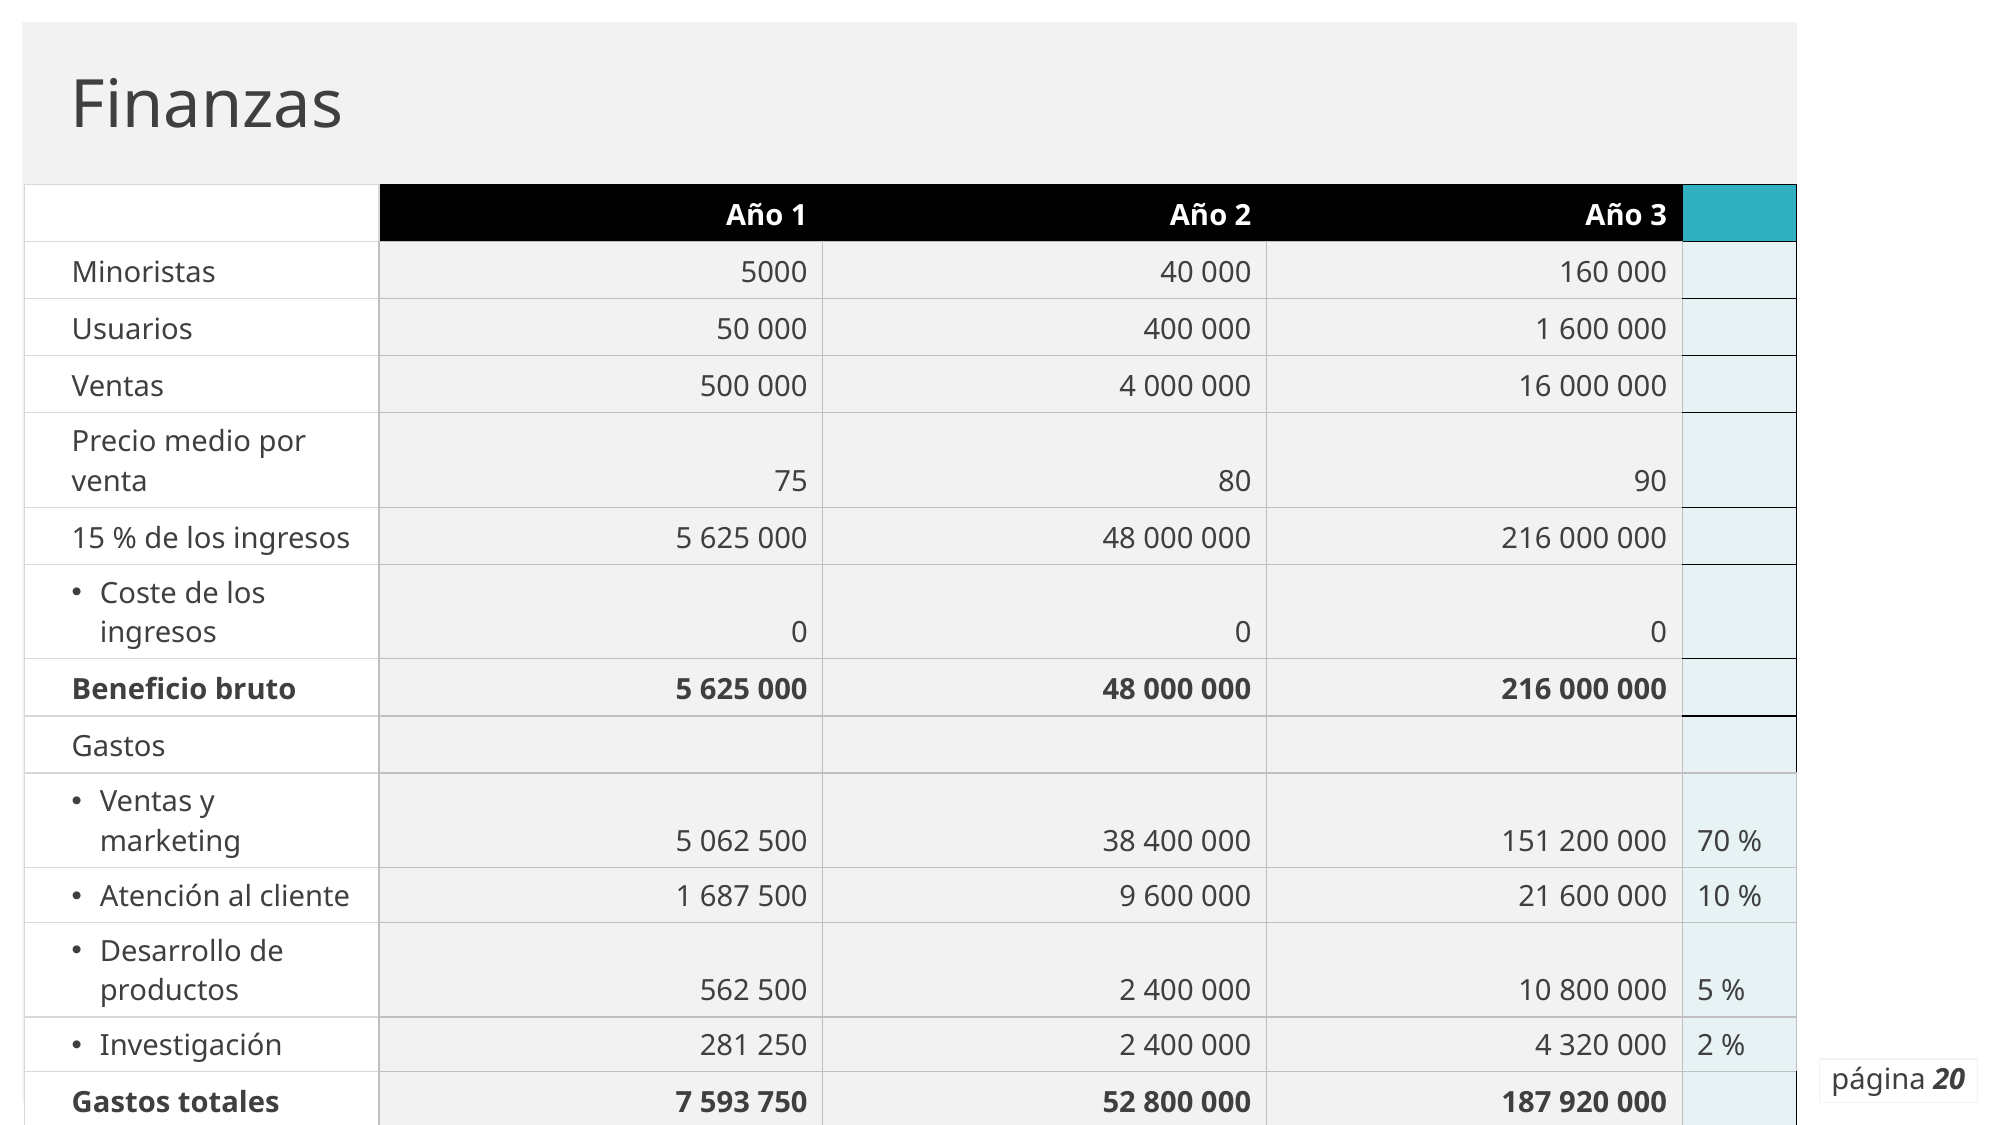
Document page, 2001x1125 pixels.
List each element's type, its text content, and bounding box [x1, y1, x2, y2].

table_cell 38 400 000 [823, 774, 1266, 867]
table_header Año 1 [380, 185, 822, 241]
table_cell Atención al cliente [25, 868, 378, 922]
table_cell 281 250 [380, 1018, 822, 1071]
table_header [25, 185, 378, 241]
table_cell 562 500 [380, 923, 822, 1016]
table_cell 48 000 000 [823, 659, 1266, 715]
table_cell 80 [823, 413, 1266, 507]
table_cell Gastos [25, 717, 378, 772]
table_cell Coste de los ingresos [25, 565, 378, 658]
table_cell 4 000 000 [823, 356, 1266, 412]
table_cell 15 % de los ingresos [25, 508, 378, 564]
table_cell 70 % [1683, 774, 1796, 867]
table_cell Minoristas [25, 242, 378, 298]
table_cell 40 000 [823, 242, 1266, 298]
table_cell [1267, 717, 1682, 772]
table_cell [1683, 242, 1796, 298]
table_cell Ventas [25, 356, 378, 412]
table_cell 1 600 000 [1267, 299, 1682, 355]
table_cell 0 [823, 565, 1266, 658]
table_cell Beneficio bruto [25, 659, 378, 715]
table_cell 5 % [1683, 923, 1796, 1016]
table_cell [823, 717, 1266, 772]
table_cell Investigación [25, 1018, 378, 1071]
table_cell 7 593 750 [380, 1072, 822, 1125]
table_cell 1 687 500 [380, 868, 822, 922]
table_cell 50 000 [380, 299, 822, 355]
table_cell 5 625 000 [380, 508, 822, 564]
table_cell 500 000 [380, 356, 822, 412]
table_cell [1683, 1072, 1796, 1125]
table_cell 0 [380, 565, 822, 658]
table_cell 2 % [1683, 1018, 1796, 1071]
table_cell Usuarios [25, 299, 378, 355]
table_cell [1683, 659, 1796, 715]
table_cell 10 % [1683, 868, 1796, 922]
table_cell Desarrollo de productos [25, 923, 378, 1016]
table_cell 2 400 000 [823, 1018, 1266, 1071]
table_cell [1683, 299, 1796, 355]
table_cell 216 000 000 [1267, 508, 1682, 564]
table_header Año 3 [1267, 185, 1682, 241]
table_cell 52 800 000 [823, 1072, 1266, 1125]
table_cell Gastos totales [25, 1072, 378, 1125]
slide_number página ‹#› [1819, 1058, 1978, 1103]
table_cell Ventas y marketing [25, 774, 378, 867]
table_cell Precio medio por venta [25, 413, 378, 507]
table_cell [380, 717, 822, 772]
table_cell 75 [380, 413, 822, 507]
table_cell 4 320 000 [1267, 1018, 1682, 1071]
table_cell [1683, 717, 1796, 772]
table_cell 9 600 000 [823, 868, 1266, 922]
table_cell [1683, 413, 1796, 507]
table_cell 16 000 000 [1267, 356, 1682, 412]
table_cell 216 000 000 [1267, 659, 1682, 715]
table_cell 2 400 000 [823, 923, 1266, 1016]
table_cell 400 000 [823, 299, 1266, 355]
table_cell 5 062 500 [380, 774, 822, 867]
table_header [1683, 185, 1796, 241]
table_header Año 2 [823, 185, 1266, 241]
table_cell 90 [1267, 413, 1682, 507]
table_cell 21 600 000 [1267, 868, 1682, 922]
table_cell 5000 [380, 242, 822, 298]
table_cell [1683, 508, 1796, 564]
table_cell [1683, 565, 1796, 658]
title Finanzas [70, 70, 1735, 142]
table_cell 187 920 000 [1267, 1072, 1682, 1125]
table_cell 5 625 000 [380, 659, 822, 715]
table_cell 151 200 000 [1267, 774, 1682, 867]
table_cell 10 800 000 [1267, 923, 1682, 1016]
table_cell 48 000 000 [823, 508, 1266, 564]
table_cell 0 [1267, 565, 1682, 658]
table_cell [1683, 356, 1796, 412]
table_cell 160 000 [1267, 242, 1682, 298]
